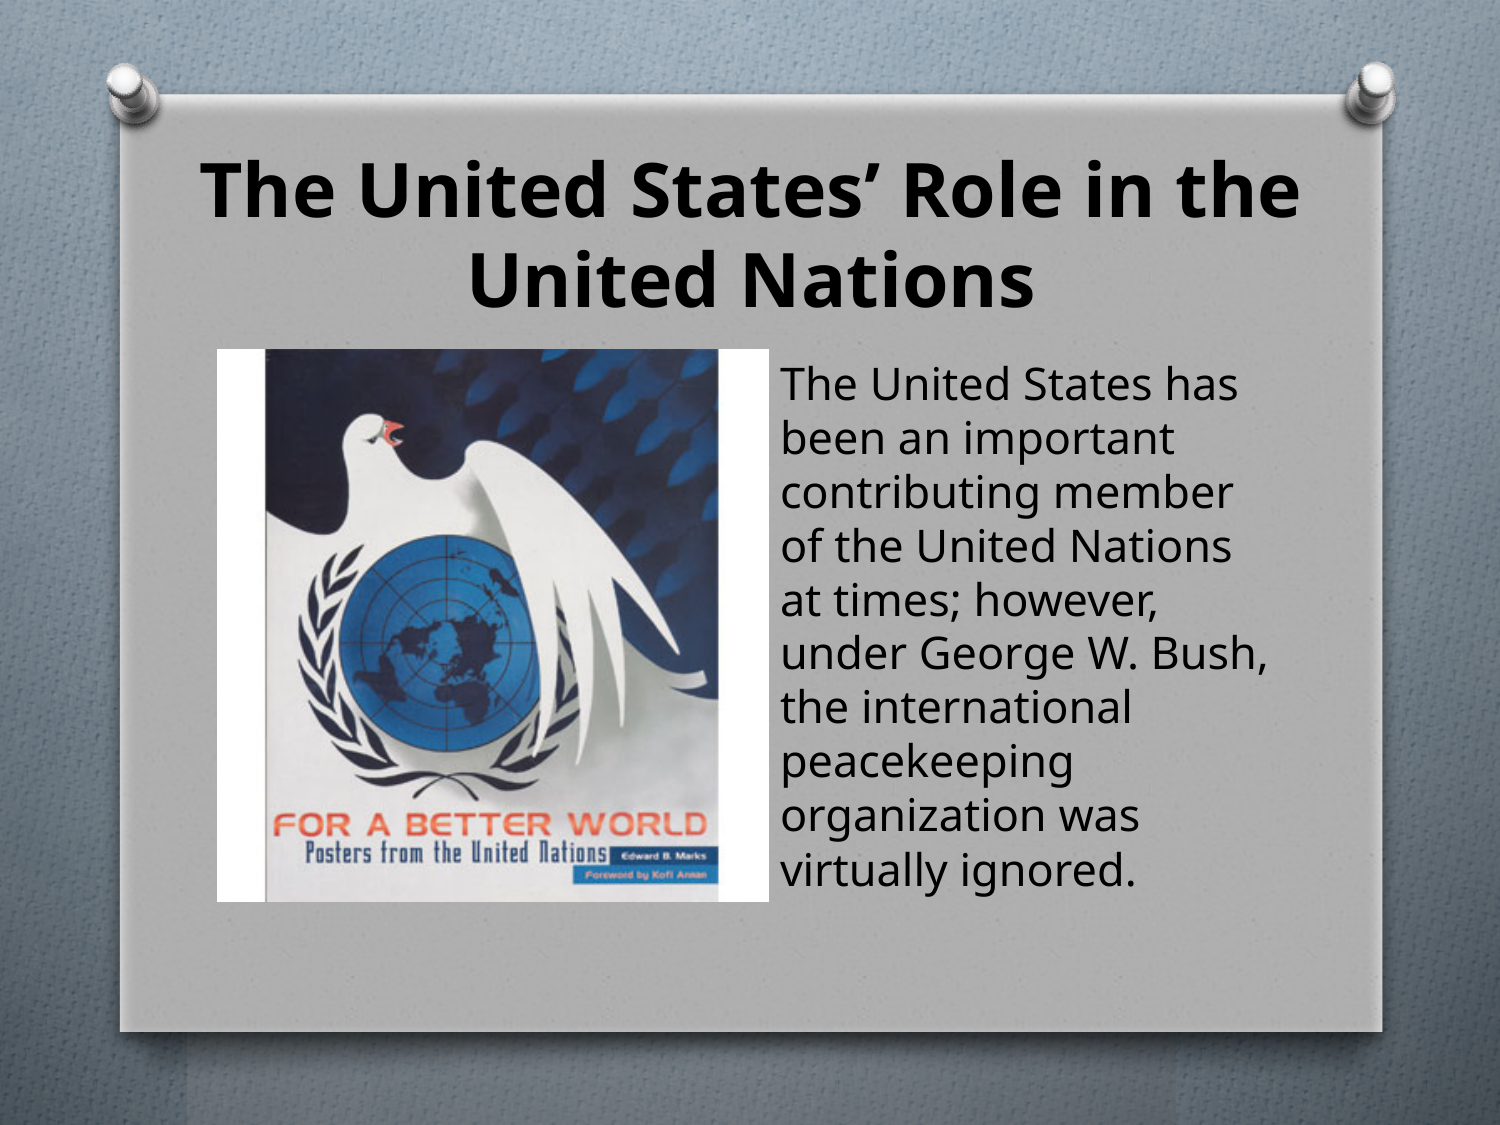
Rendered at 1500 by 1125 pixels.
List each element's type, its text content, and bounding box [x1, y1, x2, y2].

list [217, 349, 770, 902]
list The United States has been an important contributing member of the United Nations at times; however, under George W. Bush, the international peacekeeping organization was virtually ignored. [765, 347, 1290, 939]
title The United States’ Role in the United Nations [179, 134, 1323, 332]
picture [75, 29, 198, 153]
picture [1317, 35, 1439, 156]
